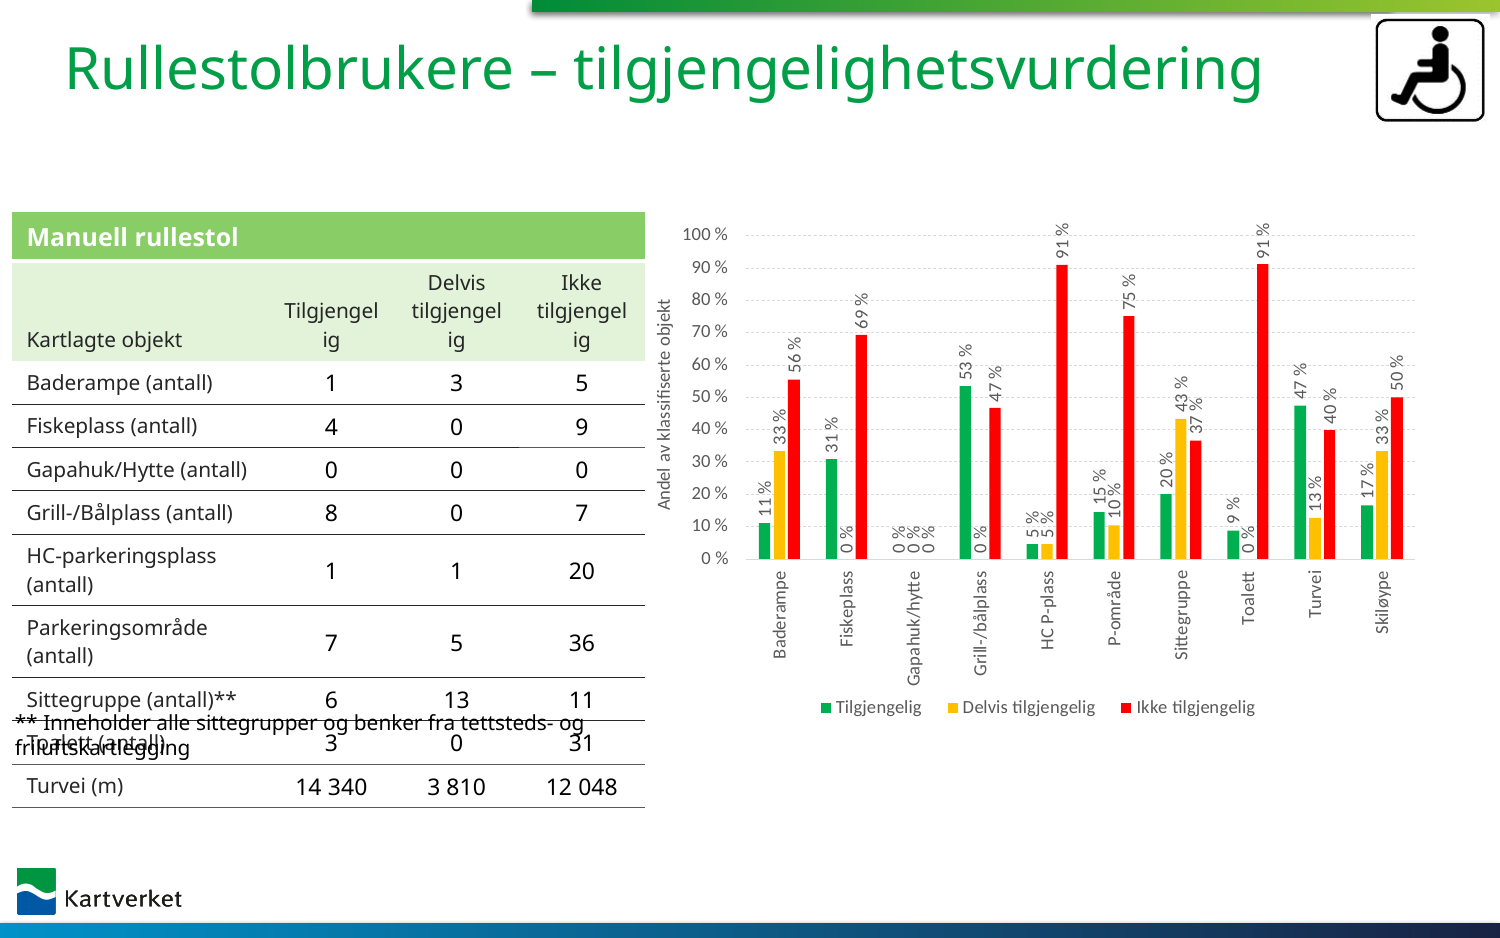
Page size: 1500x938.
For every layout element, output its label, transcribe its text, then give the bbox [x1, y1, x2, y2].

table_cell 3 810 [394, 768, 519, 807]
table_cell 5 [519, 361, 638, 404]
table_cell 20 [519, 535, 638, 605]
table_cell Grill-/Bålplass (antall) [12, 491, 269, 534]
table_cell 14 340 [269, 768, 394, 807]
table_cell Baderampe (antall) [12, 361, 269, 404]
picture [643, 218, 1426, 728]
table_cell Gapahuk/Hytte (antall) [12, 448, 269, 490]
table_cell 0 [394, 448, 519, 490]
table_cell Ikke tilgjengelig [519, 263, 638, 361]
table_cell 4 [269, 405, 394, 447]
table_cell 11 [519, 678, 638, 702]
table_cell 0 [394, 405, 519, 447]
table_header Manuell rullestol [12, 212, 645, 259]
table_cell 7 [269, 606, 394, 677]
table_cell 36 [519, 606, 638, 677]
table_cell 1 [269, 361, 394, 404]
text_box ** Inneholder alle sittegrupper og benker fra tettsteds- og friluftskartlegging [0, 702, 745, 768]
table_cell 12 048 [519, 768, 645, 807]
table_cell Fiskeplass (antall) [12, 405, 269, 447]
table_cell Parkeringsområde (antall) [12, 606, 269, 677]
table_cell 7 [519, 491, 638, 534]
table_cell Kartlagte objekt [12, 263, 269, 361]
table_cell Delvis tilgjengelig [394, 263, 519, 361]
picture [1371, 13, 1491, 127]
table_cell 0 [519, 448, 638, 490]
text_box Rullestolbrukere – tilgjengelighetsvurdering [49, 12, 1372, 109]
table_cell 1 [394, 535, 519, 605]
table_cell 0 [394, 491, 519, 534]
table_cell 9 [519, 405, 638, 447]
table_cell Sittegruppe (antall)** [12, 678, 269, 702]
table_cell 8 [269, 491, 394, 534]
table_cell 6 [269, 678, 394, 702]
table_cell 5 [394, 606, 519, 677]
table_cell Tilgjengelig [269, 263, 394, 361]
table_cell Turvei (m) [12, 768, 269, 807]
table_cell 0 [269, 448, 394, 490]
table_cell 13 [394, 678, 519, 702]
table_cell 3 [394, 361, 519, 404]
table_cell 1 [269, 535, 394, 605]
table_cell HC-parkeringsplass (antall) [12, 535, 269, 605]
